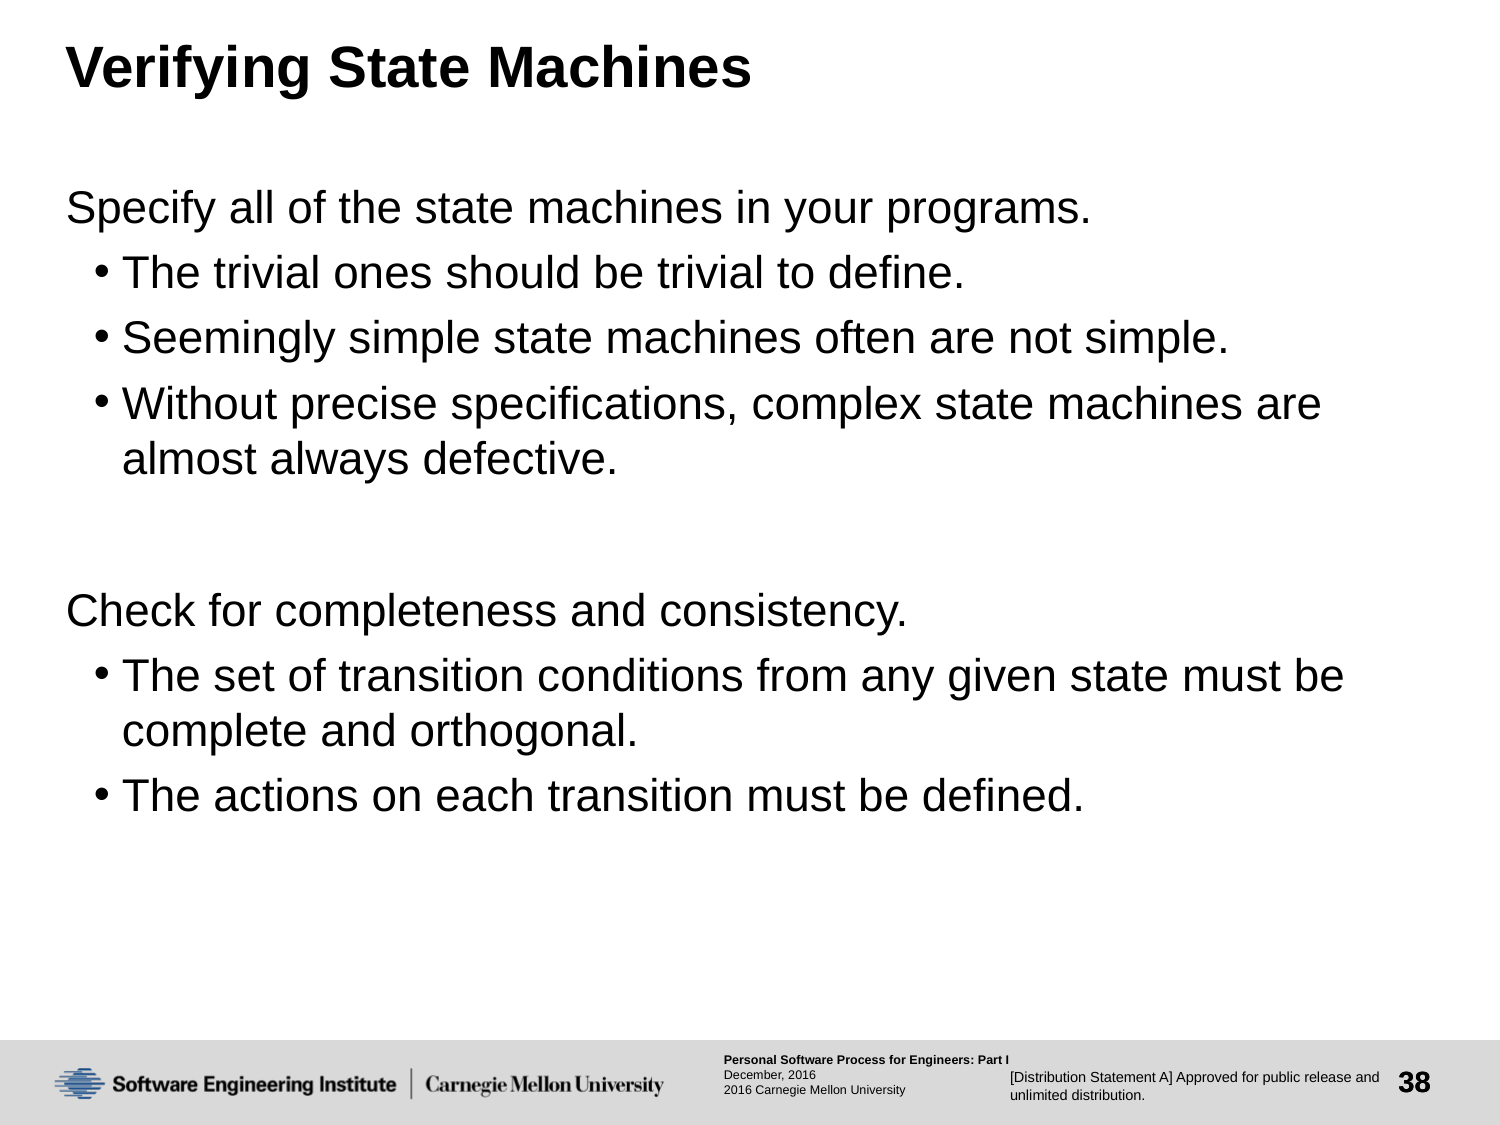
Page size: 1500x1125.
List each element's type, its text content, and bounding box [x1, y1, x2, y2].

list Specify all of the state machines in your programs. The trivial ones should be trivial to define. Seemingly simple state machines often are not simple. Without precise specifications, complex state machines are almost always defective. Check for completeness and consistency. The set of transition conditions from any given state must be complete and orthogonal. The actions on each transition must be defined. [65, 177, 1431, 1000]
title Verifying State Machines [65, 37, 1313, 148]
picture [46, 1061, 673, 1104]
